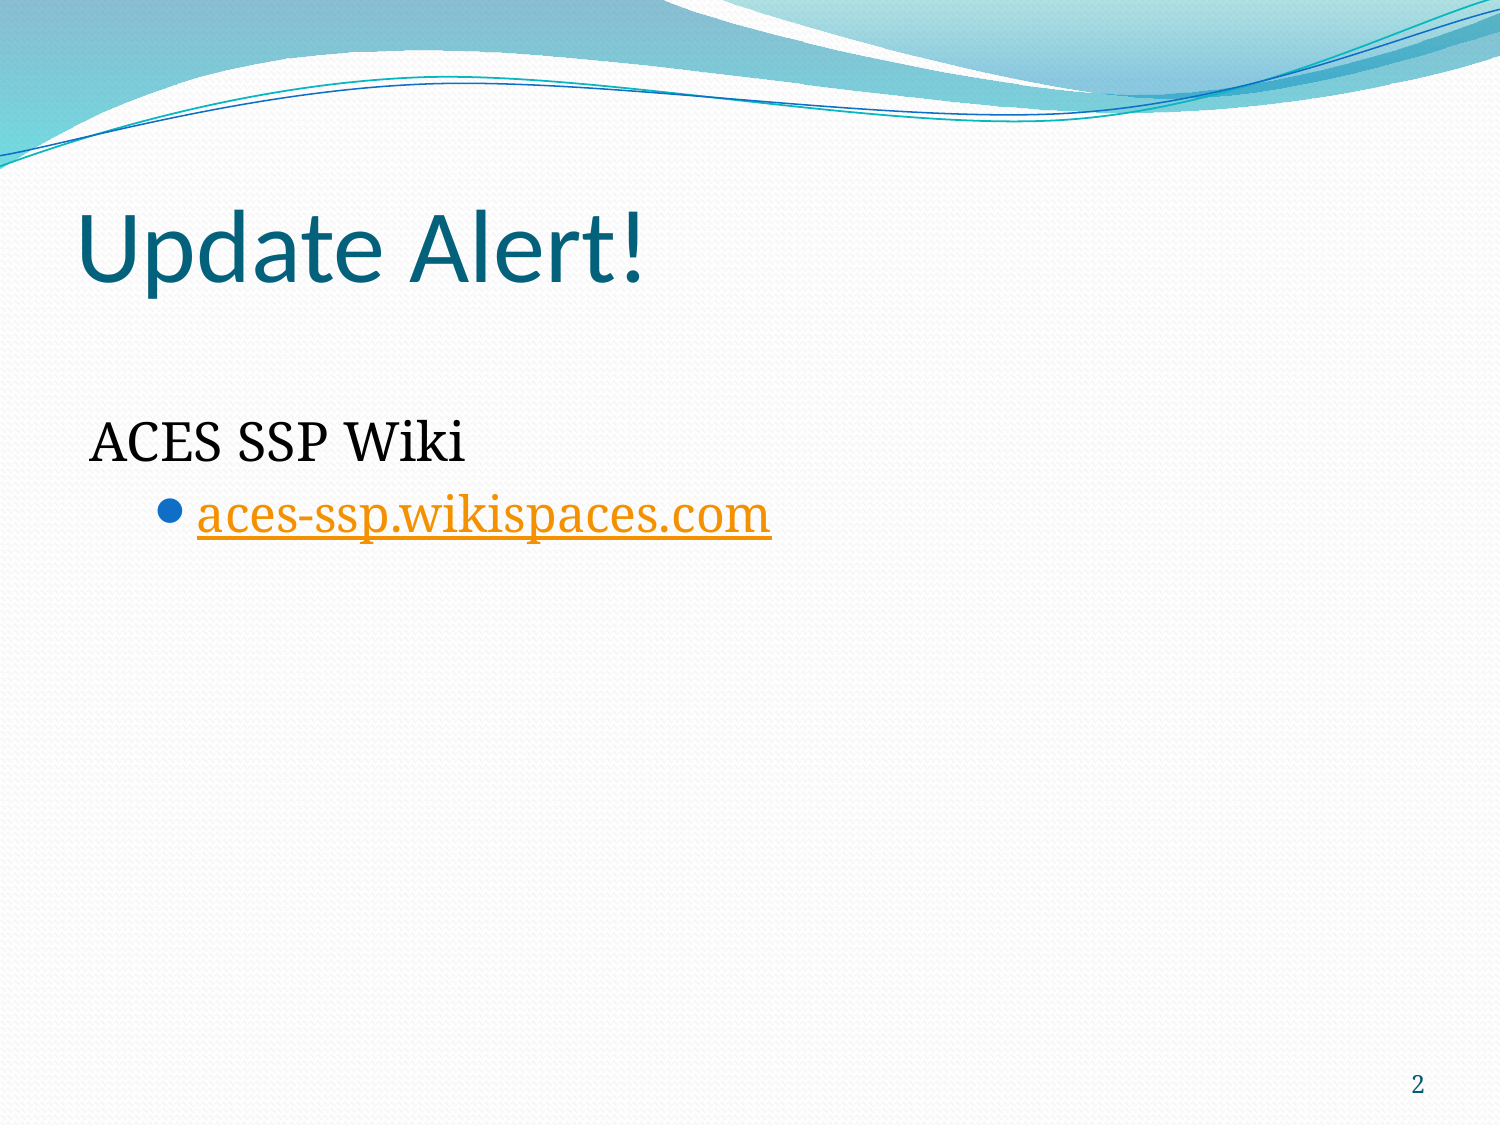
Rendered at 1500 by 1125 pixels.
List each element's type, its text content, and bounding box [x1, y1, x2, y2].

slide_number 2 [1299, 1042, 1425, 1103]
list ACES SSP Wiki aces-ssp.wikispaces.com [75, 399, 1425, 1038]
title Update Alert! [75, 115, 1425, 303]
